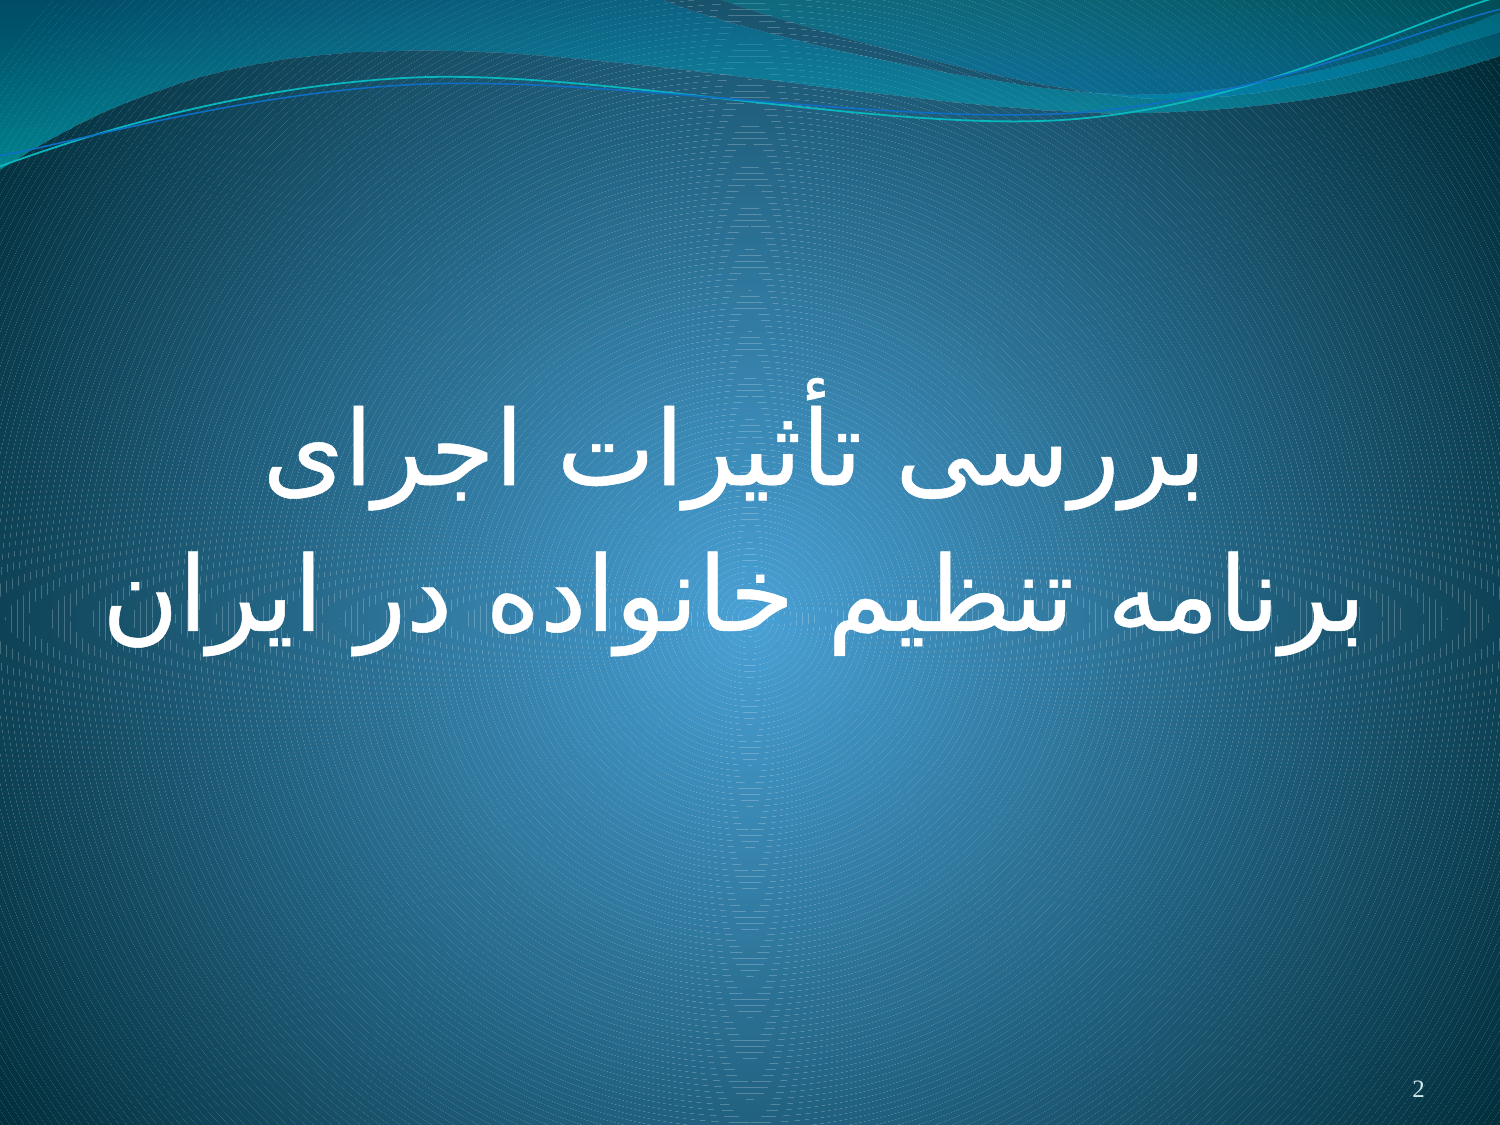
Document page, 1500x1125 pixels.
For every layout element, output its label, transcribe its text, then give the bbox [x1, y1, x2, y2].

subtitle بررسی تأثیرات اجرای برنامه تنظیم خانواده در ایران [88, 373, 1377, 661]
slide_number 2 [1299, 1042, 1425, 1103]
